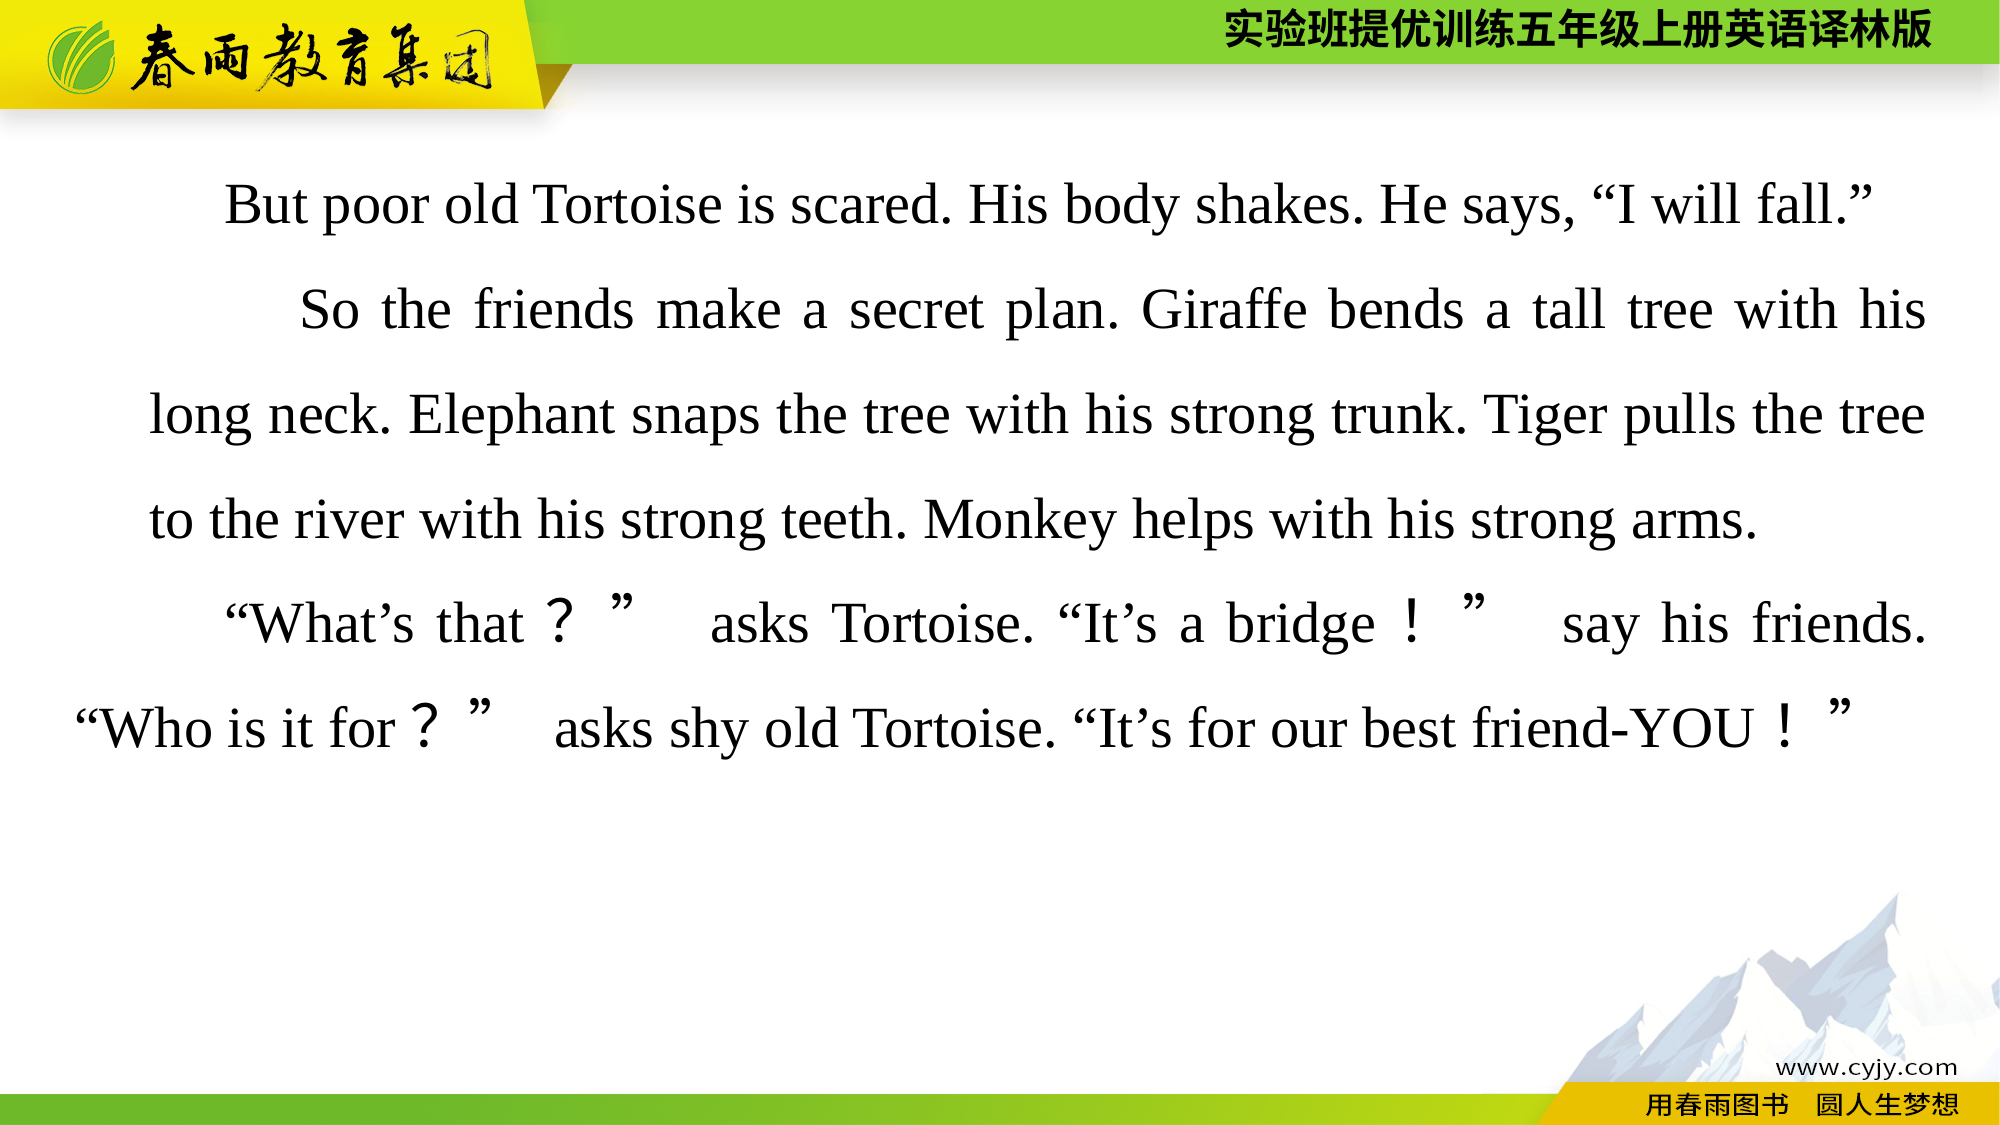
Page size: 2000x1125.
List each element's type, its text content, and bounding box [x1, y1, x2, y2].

list But poor old Tortoise is scared. His body shakes. He says, “I will fall.” So the friends make a secret plan. Giraffe bends a tall tree with his long neck. Elephant snaps the tree with his strong trunk. Tiger pulls the tree to the river with his strong teeth. Monkey helps with his strong arms. “What’s that？” asks Tortoise. “It’s a bridge！” say his friends. “Who is it for？” asks shy old Tortoise. “It’s for our best friend-YOU！” [59, 122, 1944, 774]
picture [0, 0, 2000, 1125]
